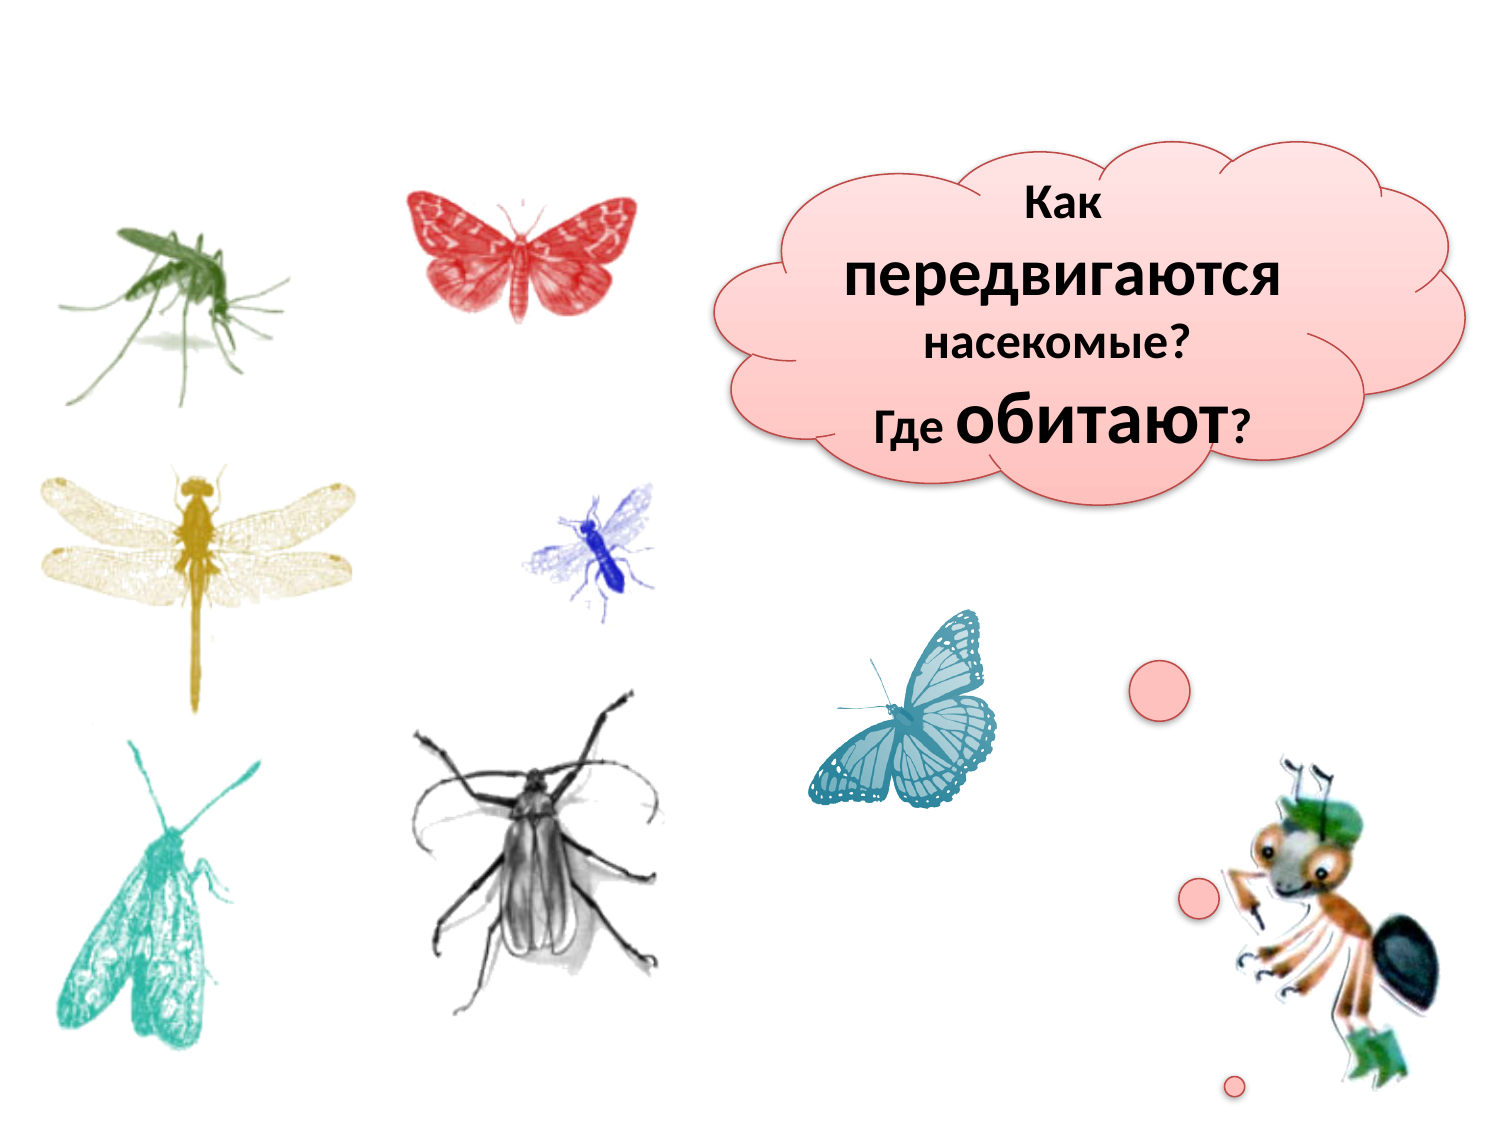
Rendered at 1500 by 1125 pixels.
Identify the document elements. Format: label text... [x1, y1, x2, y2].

text_box Как передвигаются насекомые? Где обитают? [1128, 659, 1191, 723]
picture [808, 609, 997, 809]
text_box Как передвигаются насекомые? Где обитают? [1178, 877, 1213, 920]
text_box Как передвигаются насекомые? Где обитают? [771, 140, 1466, 506]
picture [1218, 749, 1450, 1102]
picture [0, 105, 767, 1125]
